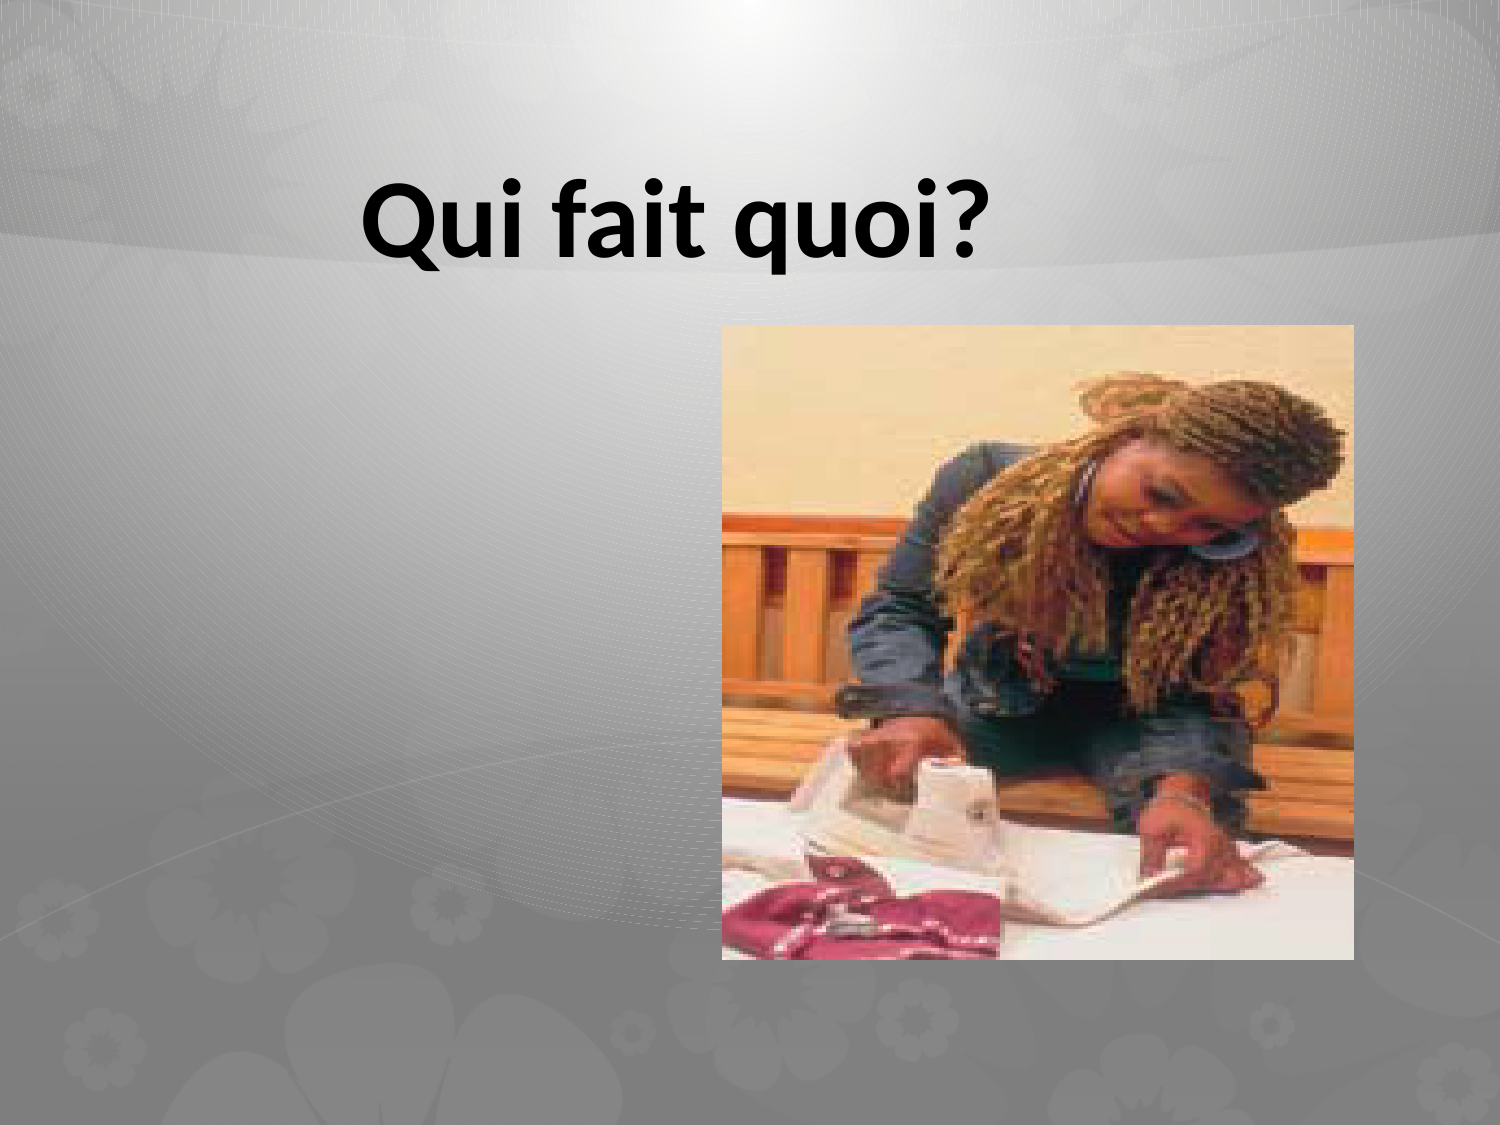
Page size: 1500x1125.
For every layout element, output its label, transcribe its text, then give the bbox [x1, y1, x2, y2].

picture [0, 0, 1500, 1125]
title Qui fait quoi? [67, 88, 1312, 291]
